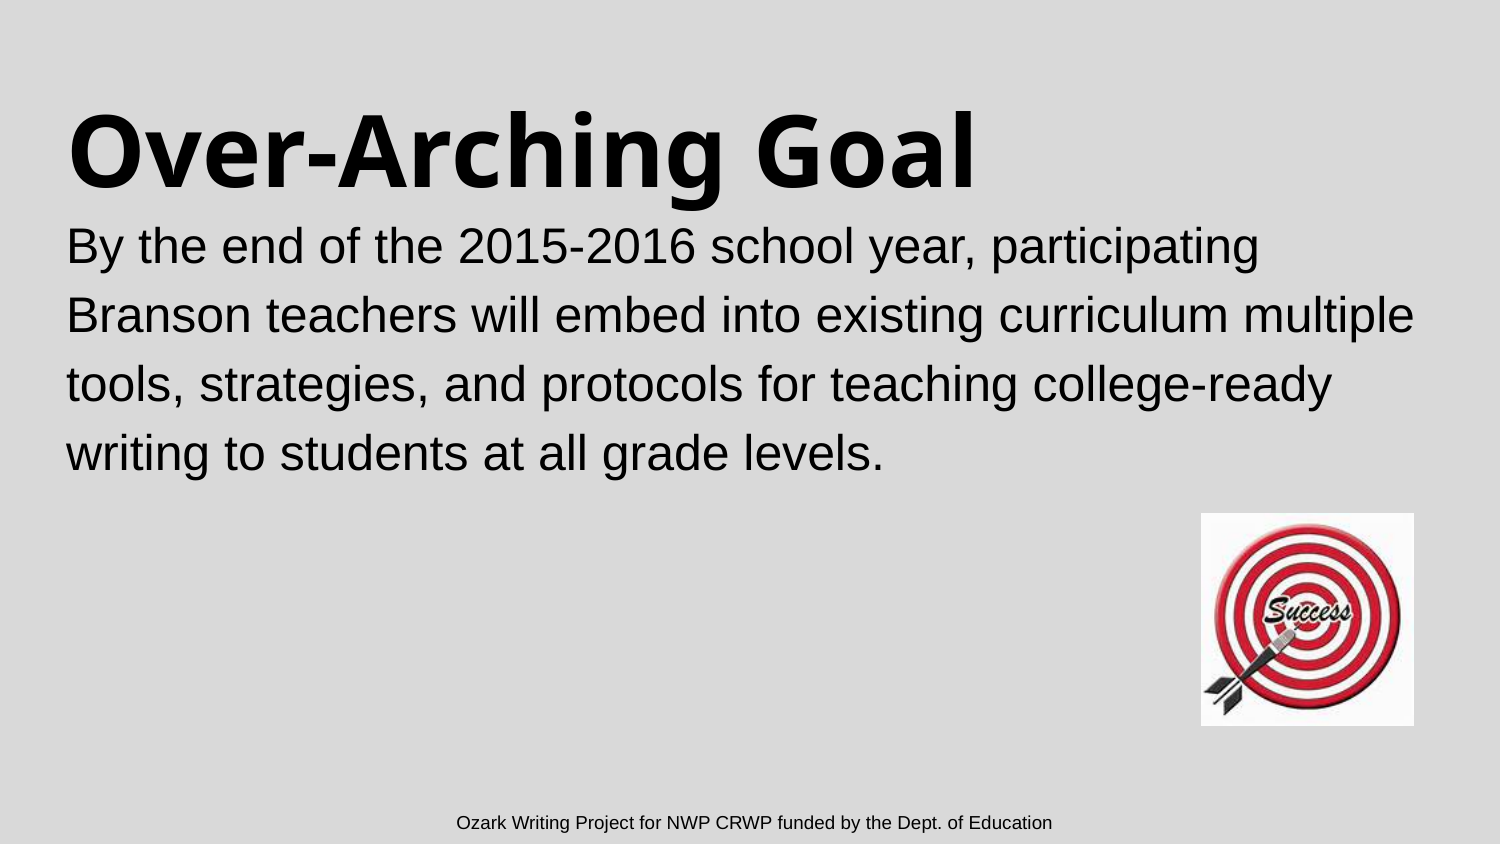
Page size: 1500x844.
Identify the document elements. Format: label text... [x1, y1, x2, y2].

picture [1201, 513, 1414, 726]
text_box Ozark Writing Project for NWP CRWP funded by the Dept. of Education [343, 795, 1166, 844]
title Over-Arching Goal [51, 72, 1449, 167]
list By the end of the 2015-2016 school year, participating Branson teachers will embed into existing curriculum multiple tools, strategies, and protocols for teaching college-ready writing to students at all grade levels. [51, 189, 1449, 750]
